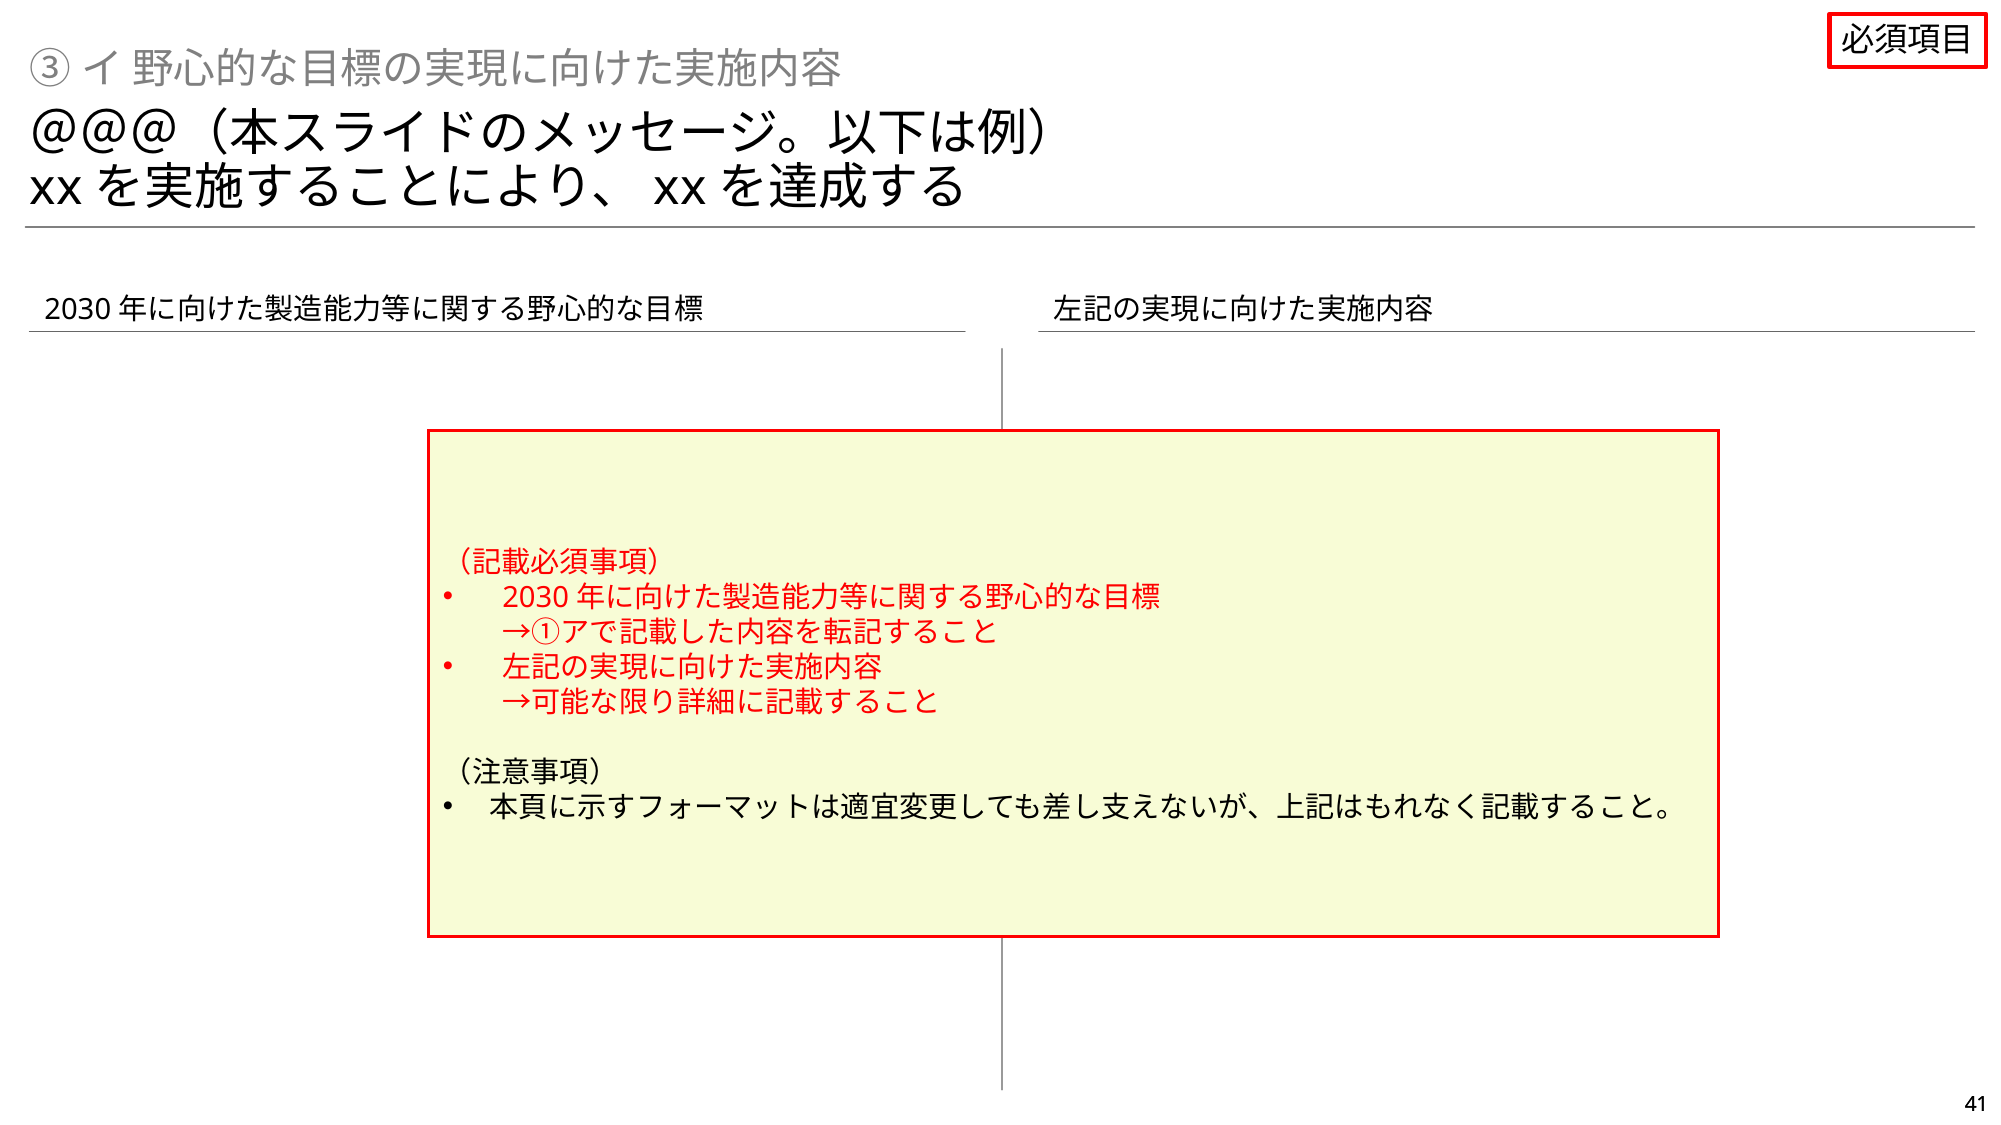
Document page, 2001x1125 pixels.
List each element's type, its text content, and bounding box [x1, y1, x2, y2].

text_box 必須項目 [1829, 13, 1986, 68]
text_box （記載必須事項） 2030年に向けた製造能力等に関する野心的な目標 →①アで記載した内容を転記すること 左記の実現に向けた実施内容 →可能な限り詳細に記載すること （注意事項） 本頁に示すフォーマットは適宜変更しても差し支えないが、上記はもれなく記載すること。 [1003, 429, 1720, 938]
text_box （記載必須事項） 2030年に向けた製造能力等に関する野心的な目標 →①アで記載した内容を転記すること 左記の実現に向けた実施内容 →可能な限り詳細に記載すること （注意事項） 本頁に示すフォーマットは適宜変更しても差し支えないが、上記はもれなく記載すること。 [427, 429, 1001, 938]
text_box ③イ 野心的な目標の実現に向けた実施内容 [29, 47, 1802, 94]
text_box ＠＠＠（本スライドのメッセージ。以下は例） xxを実施することにより、xxを達成する [29, 107, 1875, 216]
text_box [1038, 283, 1975, 332]
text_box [28, 283, 966, 332]
